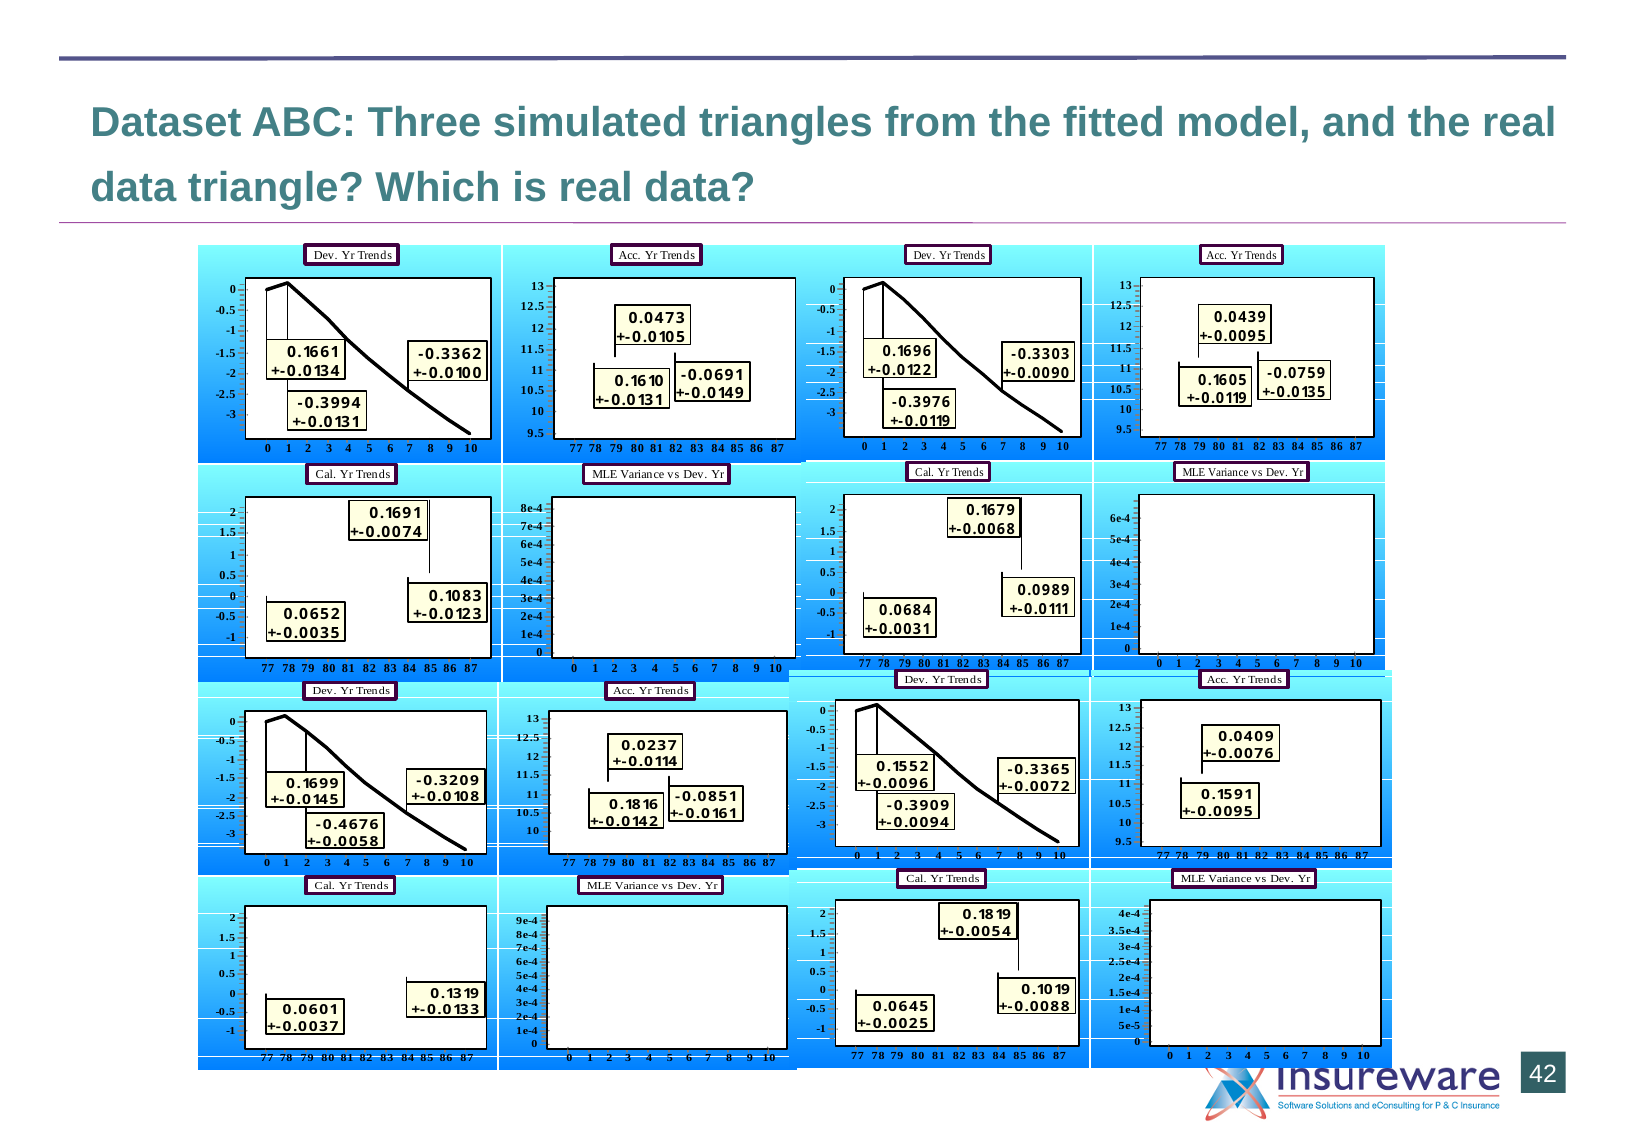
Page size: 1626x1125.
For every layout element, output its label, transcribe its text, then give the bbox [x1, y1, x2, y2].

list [197, 243, 798, 680]
picture [197, 243, 1500, 1122]
slide_number 41 [1520, 1051, 1566, 1093]
title Dataset ABC: Three simulated triangles from the fitted model, and the real data triangle? Which is real data? [90, 79, 1568, 204]
